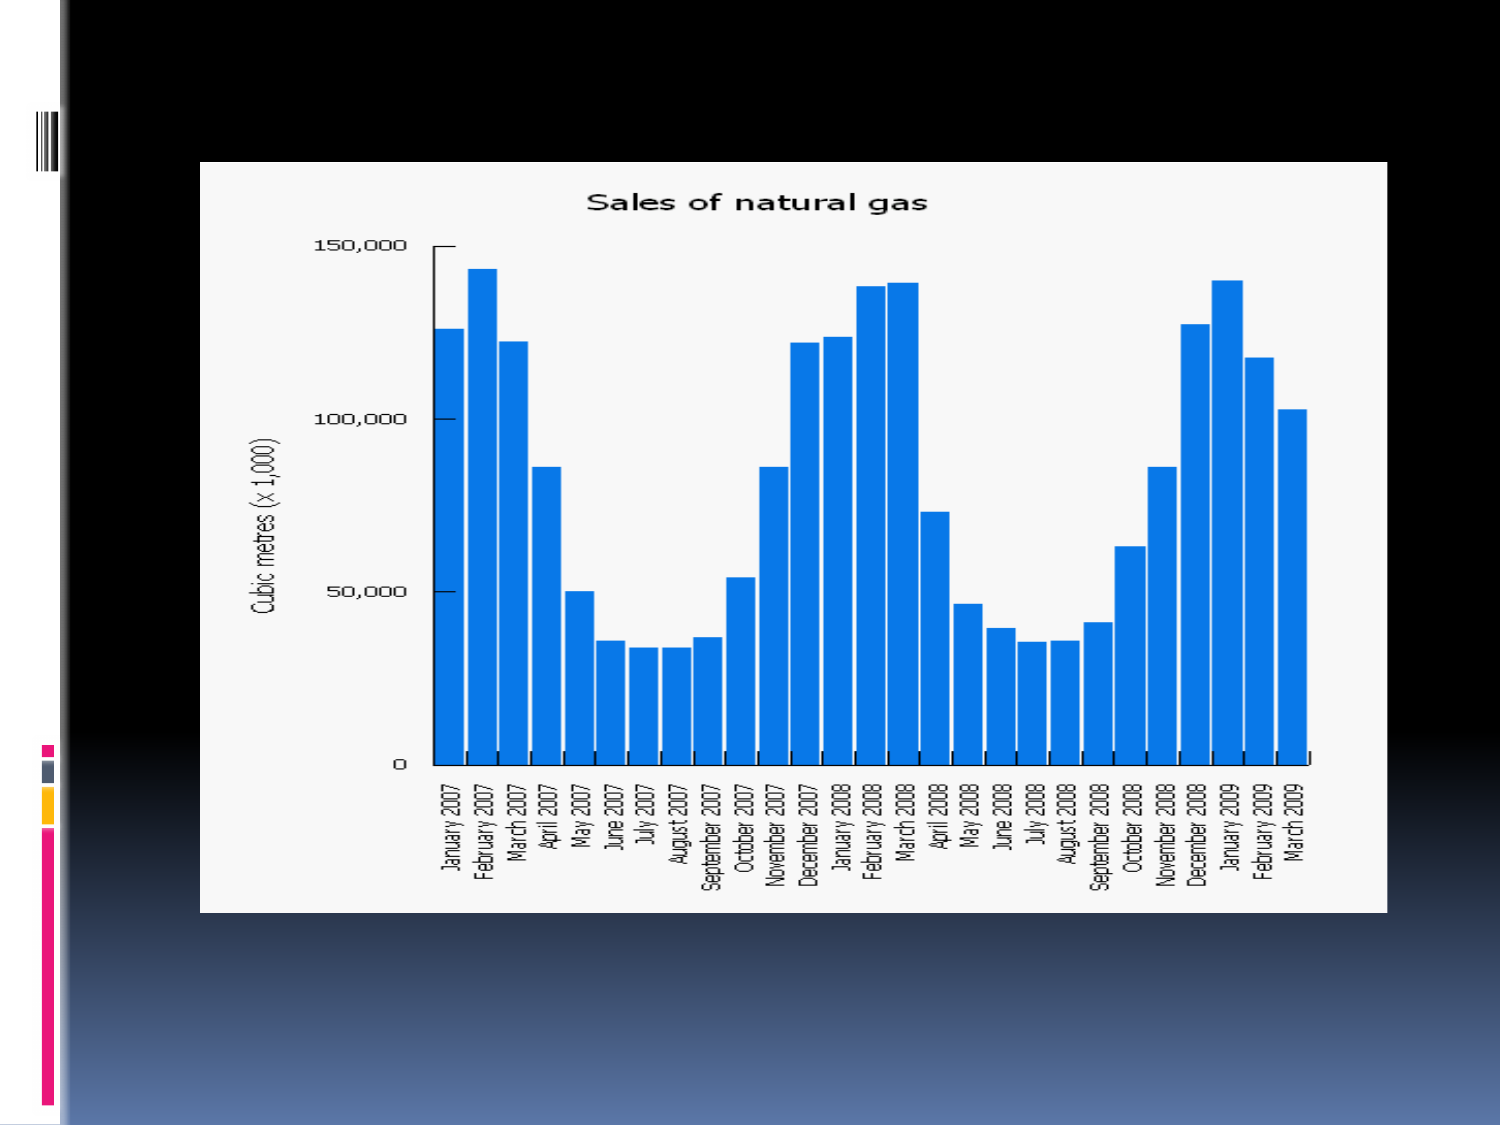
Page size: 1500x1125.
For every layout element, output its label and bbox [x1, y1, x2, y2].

list [199, 161, 1388, 913]
